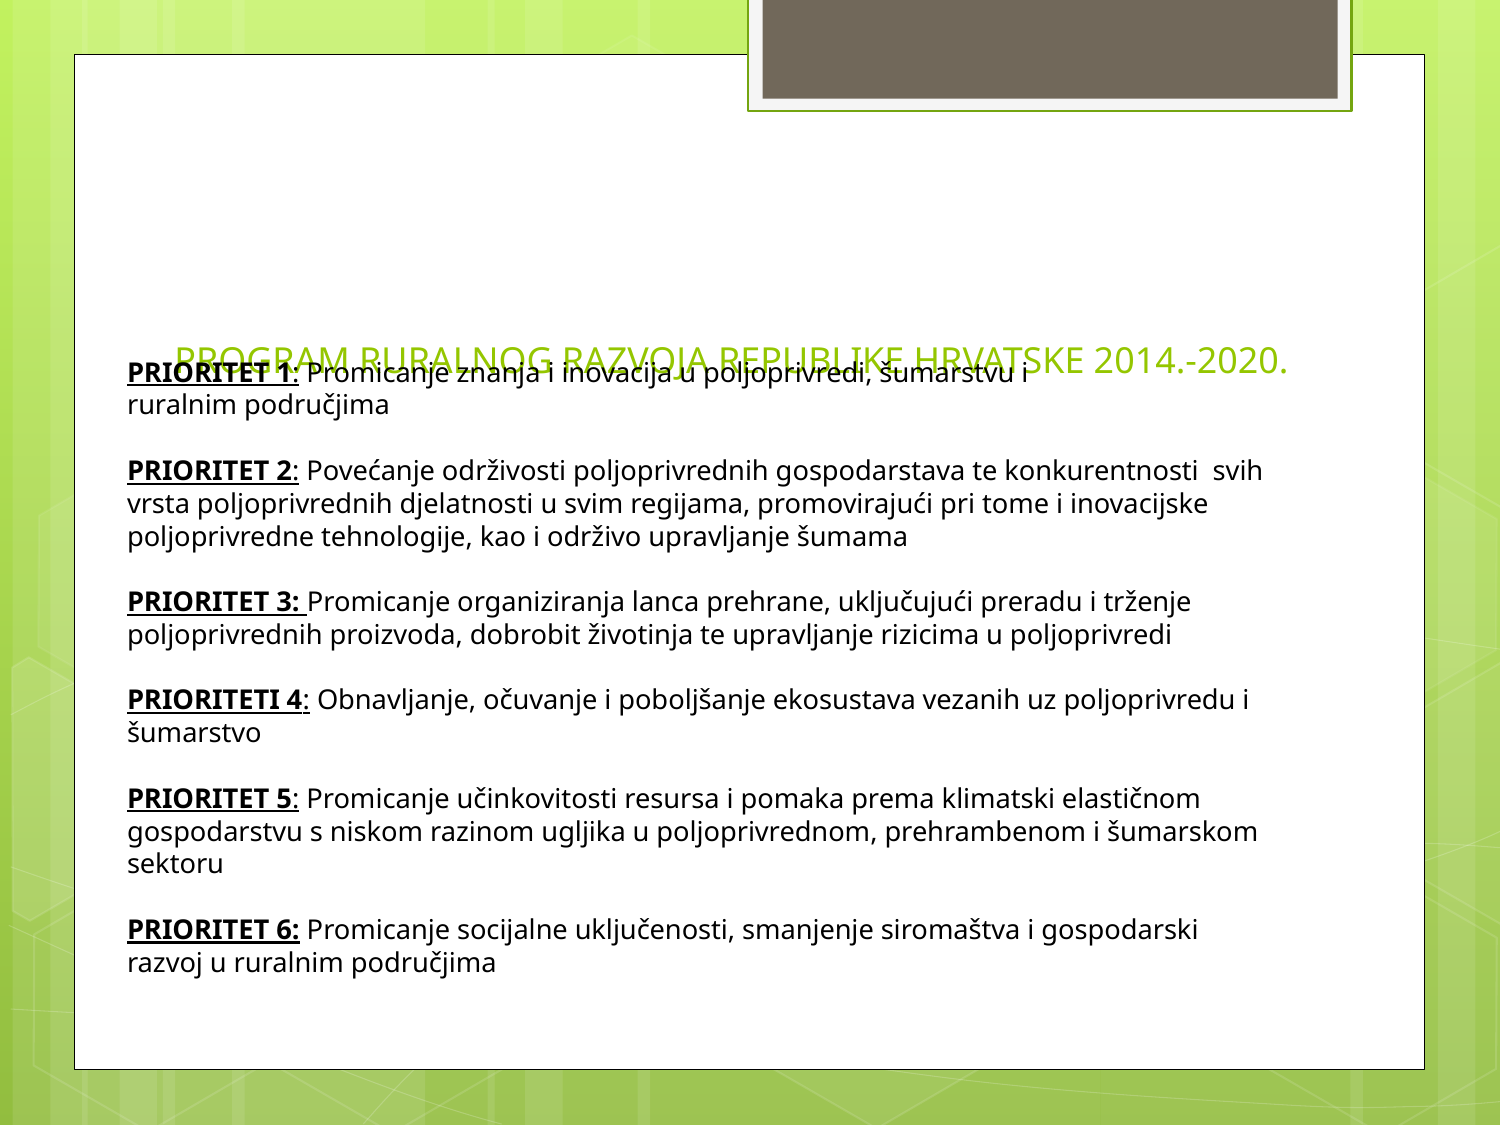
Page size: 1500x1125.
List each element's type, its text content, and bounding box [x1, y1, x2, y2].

list PRIORITET 1: Promicanje znanja i inovacija u poljoprivredi, šumarstvu i ruralnim područjima PRIORITET 2: Povećanje održivosti poljoprivrednih gospodarstava te konkurentnosti svih vrsta poljoprivrednih djelatnosti u svim regijama, promovirajući pri tome i inovacijske poljoprivredne tehnologije, kao i održivo upravljanje šumama PRIORITET 3: Promicanje organiziranja lanca prehrane, uključujući preradu i trženje poljoprivrednih proizvoda, dobrobit životinja te upravljanje rizicima u poljoprivredi PRIORITETI 4: Obnavljanje, očuvanje i poboljšanje ekosustava vezanih uz poljoprivredu i šumarstvo PRIORITET 5: Promicanje učinkovitosti resursa i pomaka prema klimatski elastičnom gospodarstvu s niskom razinom ugljika u poljoprivrednom, prehrambenom i šumarskom sektoru PRIORITET 6: Promicanje socijalne uključenosti, smanjenje siromaštva i gospodarski razvoj u ruralnim područjima [112, 314, 1283, 1000]
title PROGRAM RURALNOG RAZVOJA REPUBLIKE HRVATSKE 2014.-2020. [159, 243, 1312, 431]
